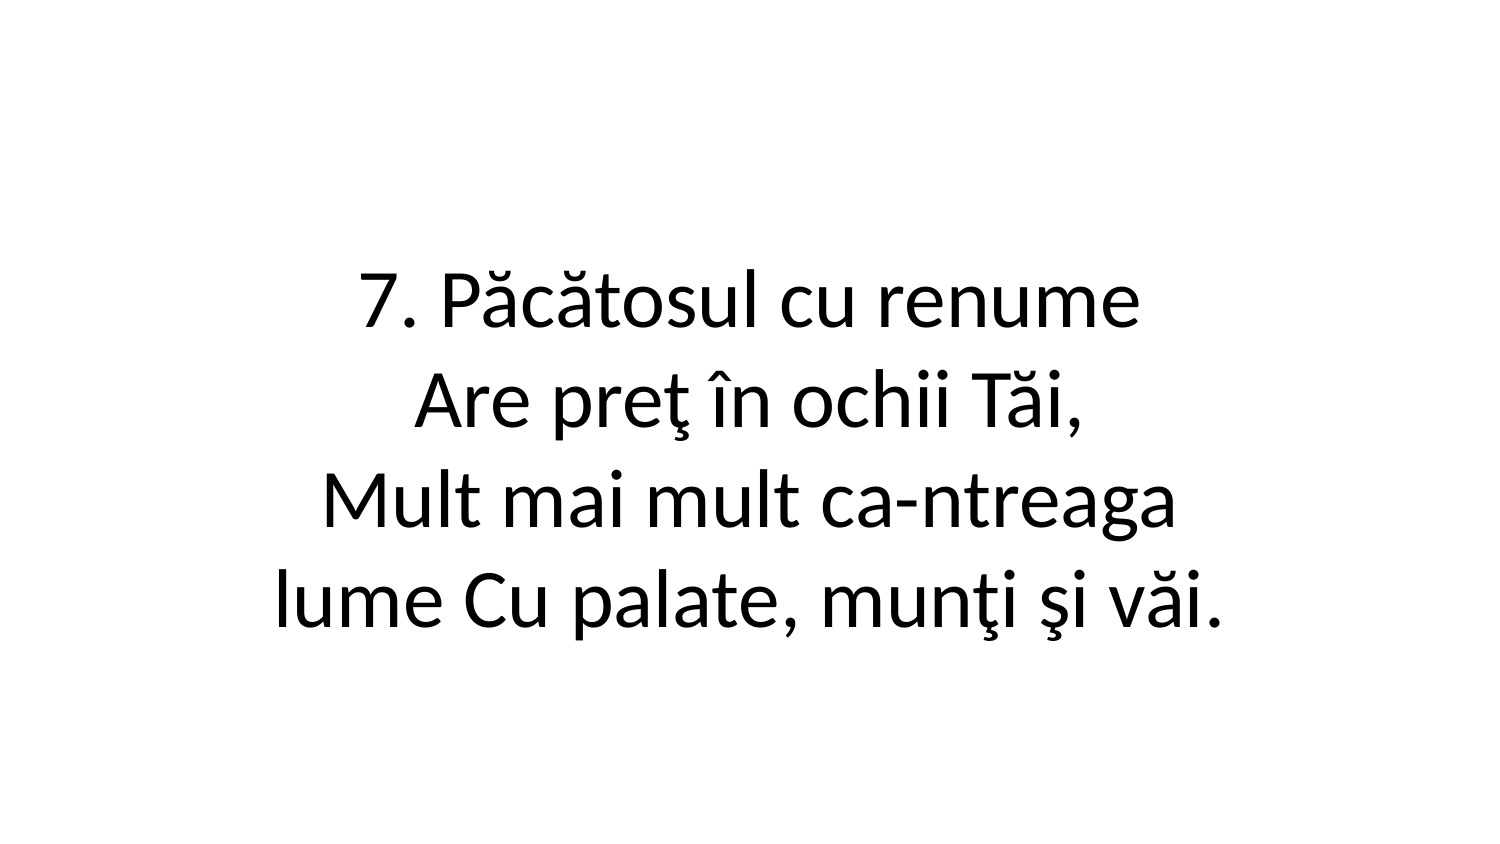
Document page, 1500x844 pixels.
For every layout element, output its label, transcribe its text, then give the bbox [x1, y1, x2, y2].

text_box 7. Păcătosul cu renume Are preţ în ochii Tăi, Mult mai mult ca-ntreaga lume Cu palate, munţi şi văi. [259, 192, 1241, 652]
